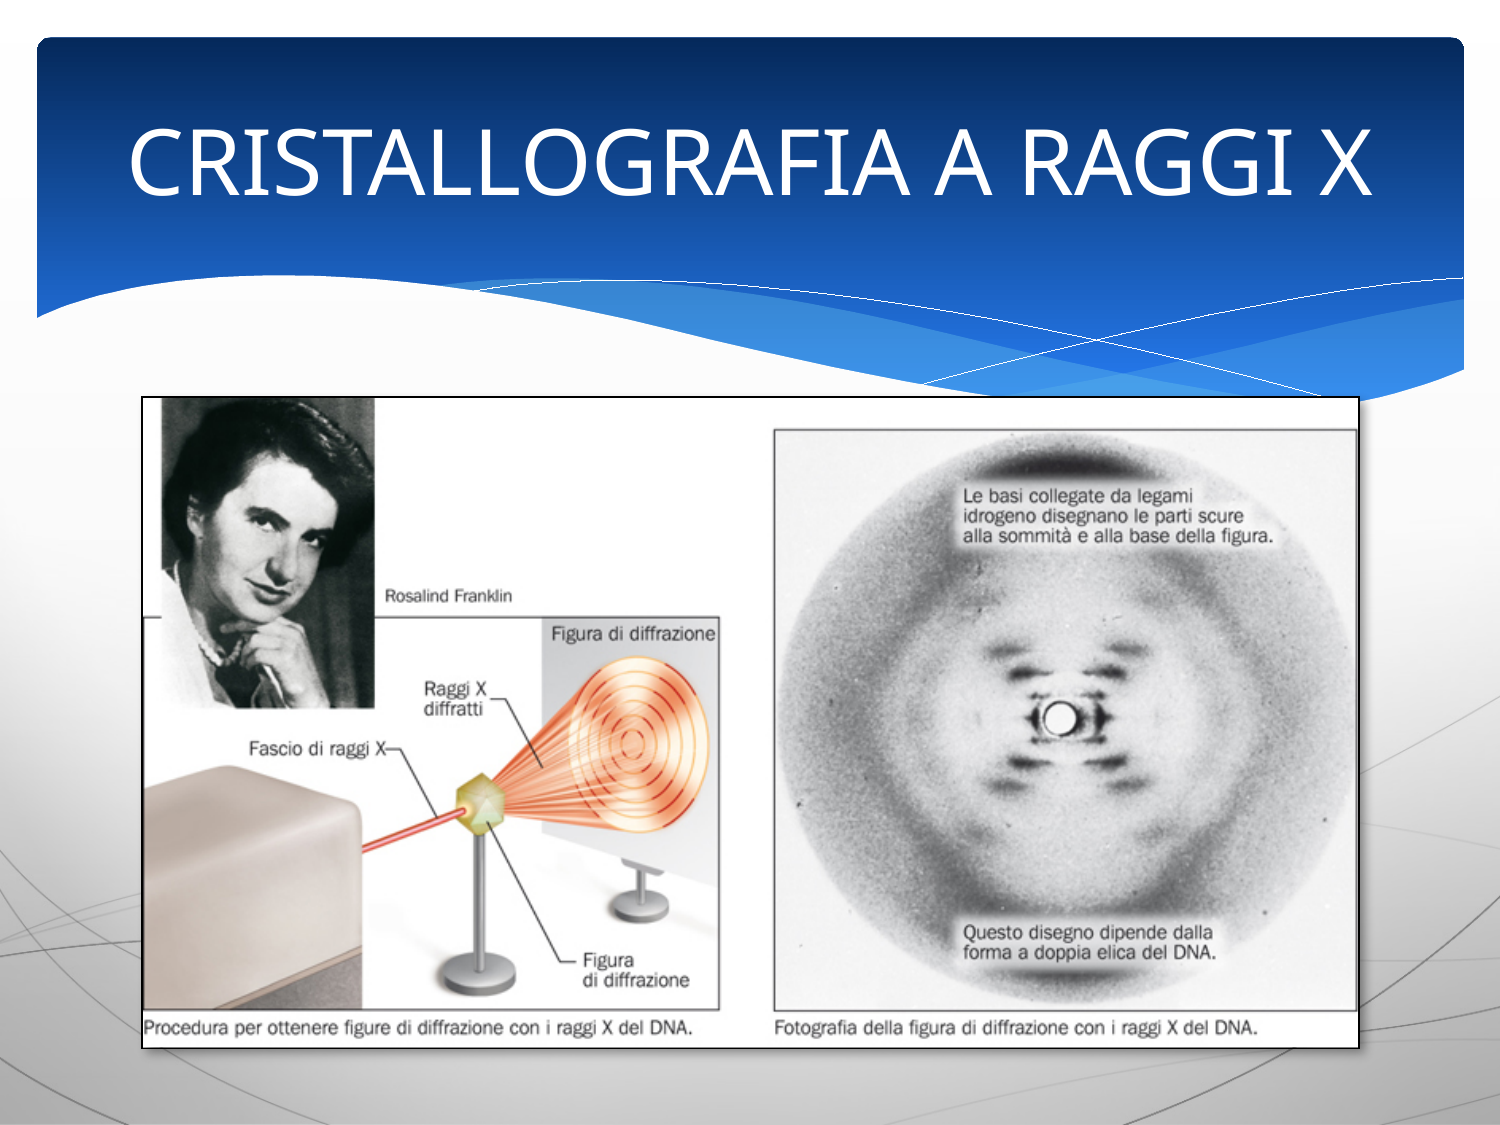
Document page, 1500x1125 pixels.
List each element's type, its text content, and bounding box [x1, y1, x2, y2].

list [142, 397, 1359, 1048]
title CRISTALLOGRAFIA A RAGGI X [75, 55, 1425, 261]
